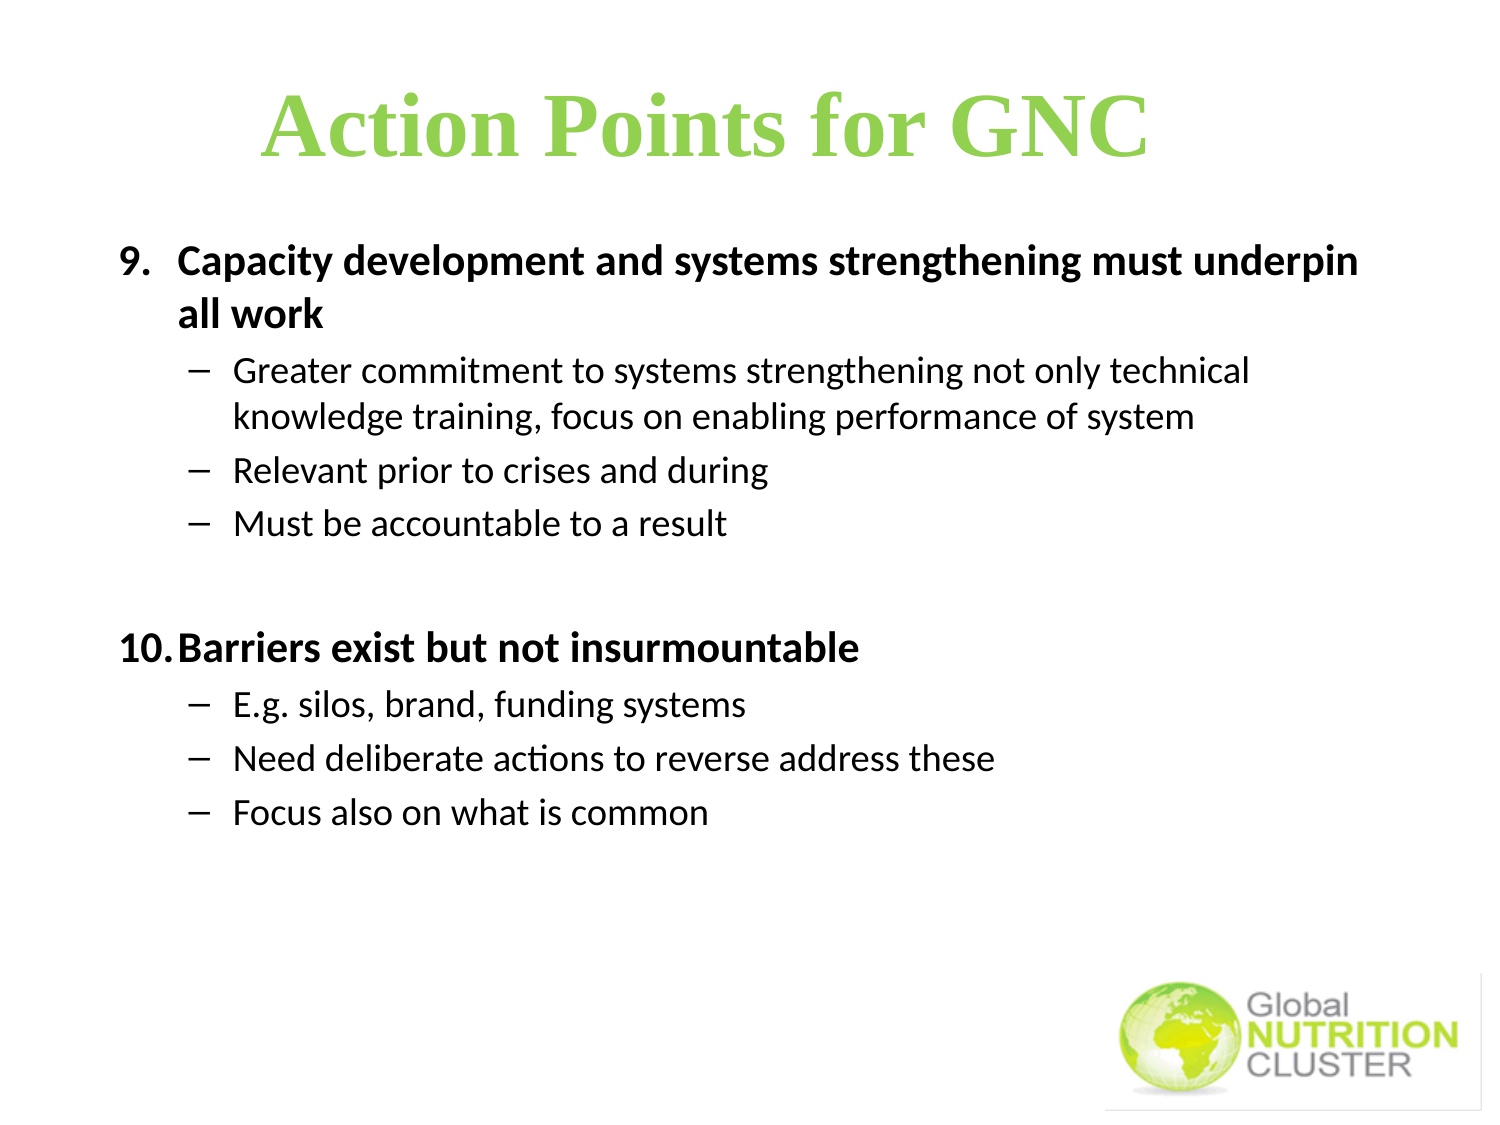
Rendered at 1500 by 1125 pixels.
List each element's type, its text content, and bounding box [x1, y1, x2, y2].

list Capacity development and systems strengthening must underpin all work Greater commitment to systems strengthening not only technical knowledge training, focus on enabling performance of system Relevant prior to crises and during Must be accountable to a result Barriers exist but not insurmountable E.g. silos, brand, funding systems Need deliberate actions to reverse address these Focus also on what is common [103, 224, 1397, 958]
title Action Points for GNC [43, 26, 1394, 214]
picture [1105, 973, 1483, 1112]
